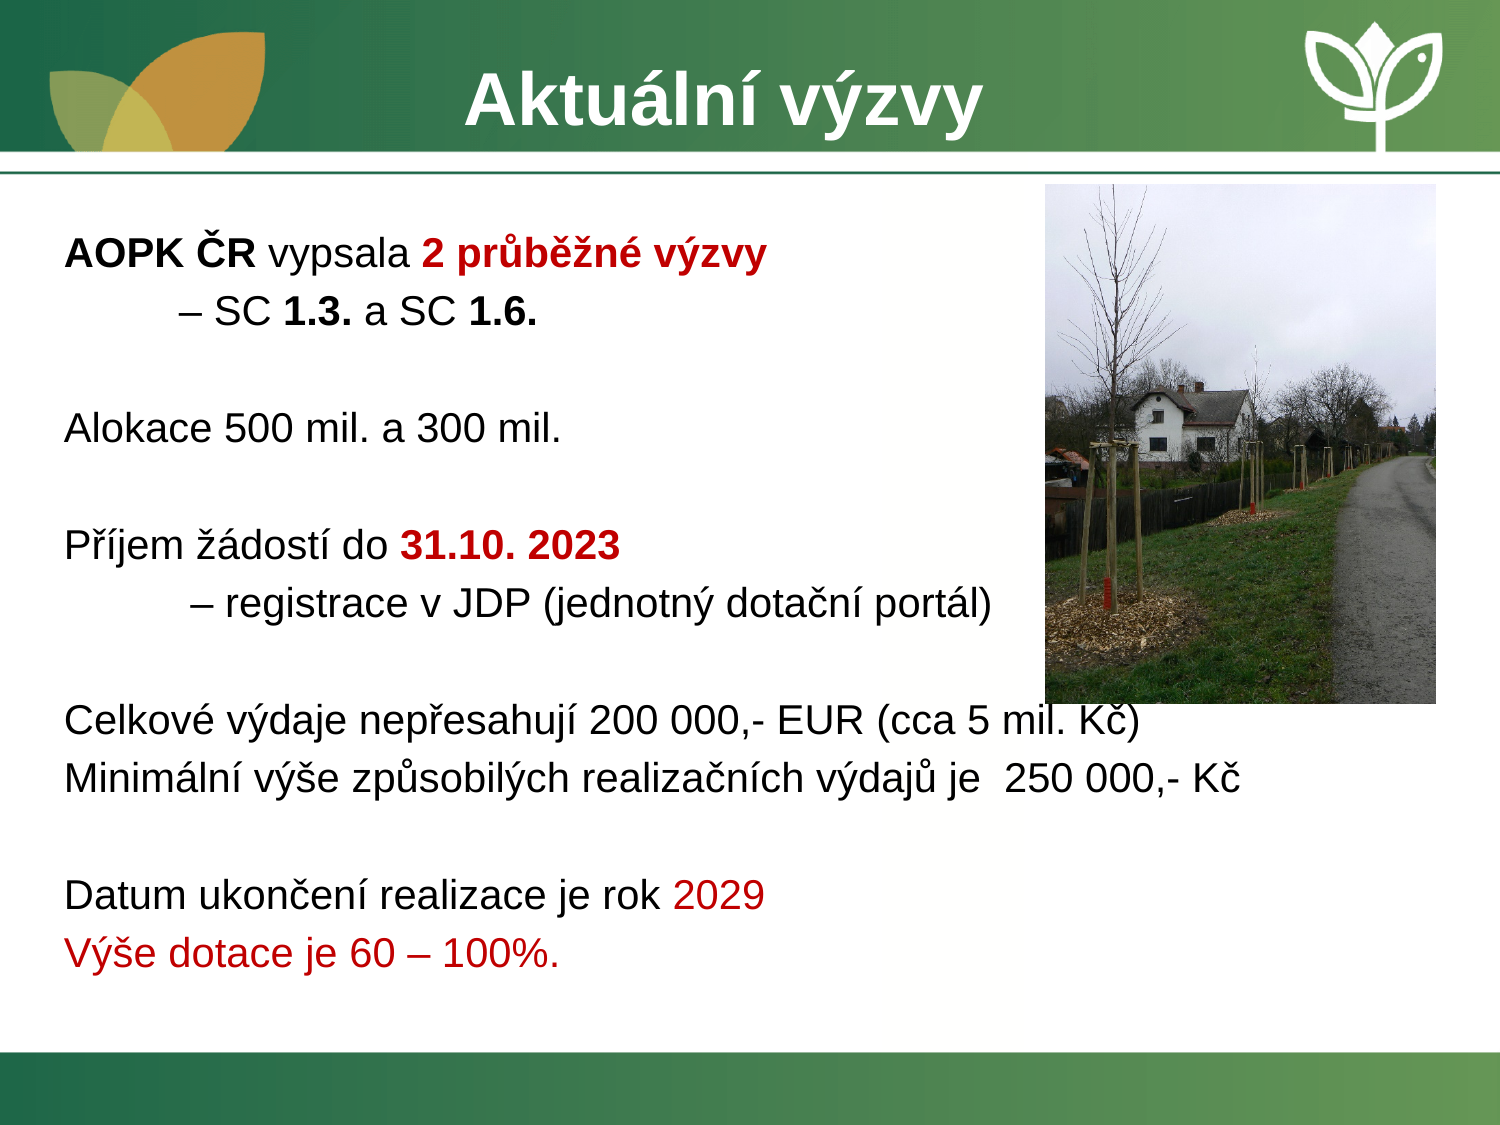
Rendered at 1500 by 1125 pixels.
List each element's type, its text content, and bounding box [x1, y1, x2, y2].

title Aktuální výzvy [48, 42, 1399, 149]
picture [1045, 184, 1436, 705]
list AOPK ČR vypsala 2 průběžné výzvy – SC 1.3. a SC 1.6. Alokace 500 mil. a 300 mil. Příjem žádostí do 31.10. 2023 – registrace v JDP (jednotný dotační portál) Celkové výdaje nepřesahují 200 000,- EUR (cca 5 mil. Kč) Minimální výše způsobilých realizačních výdajů je 250 000,- Kč Datum ukončení realizace je rok 2029 Výše dotace je 60 – 100%. [48, 149, 1500, 1035]
picture [0, 0, 1500, 1125]
